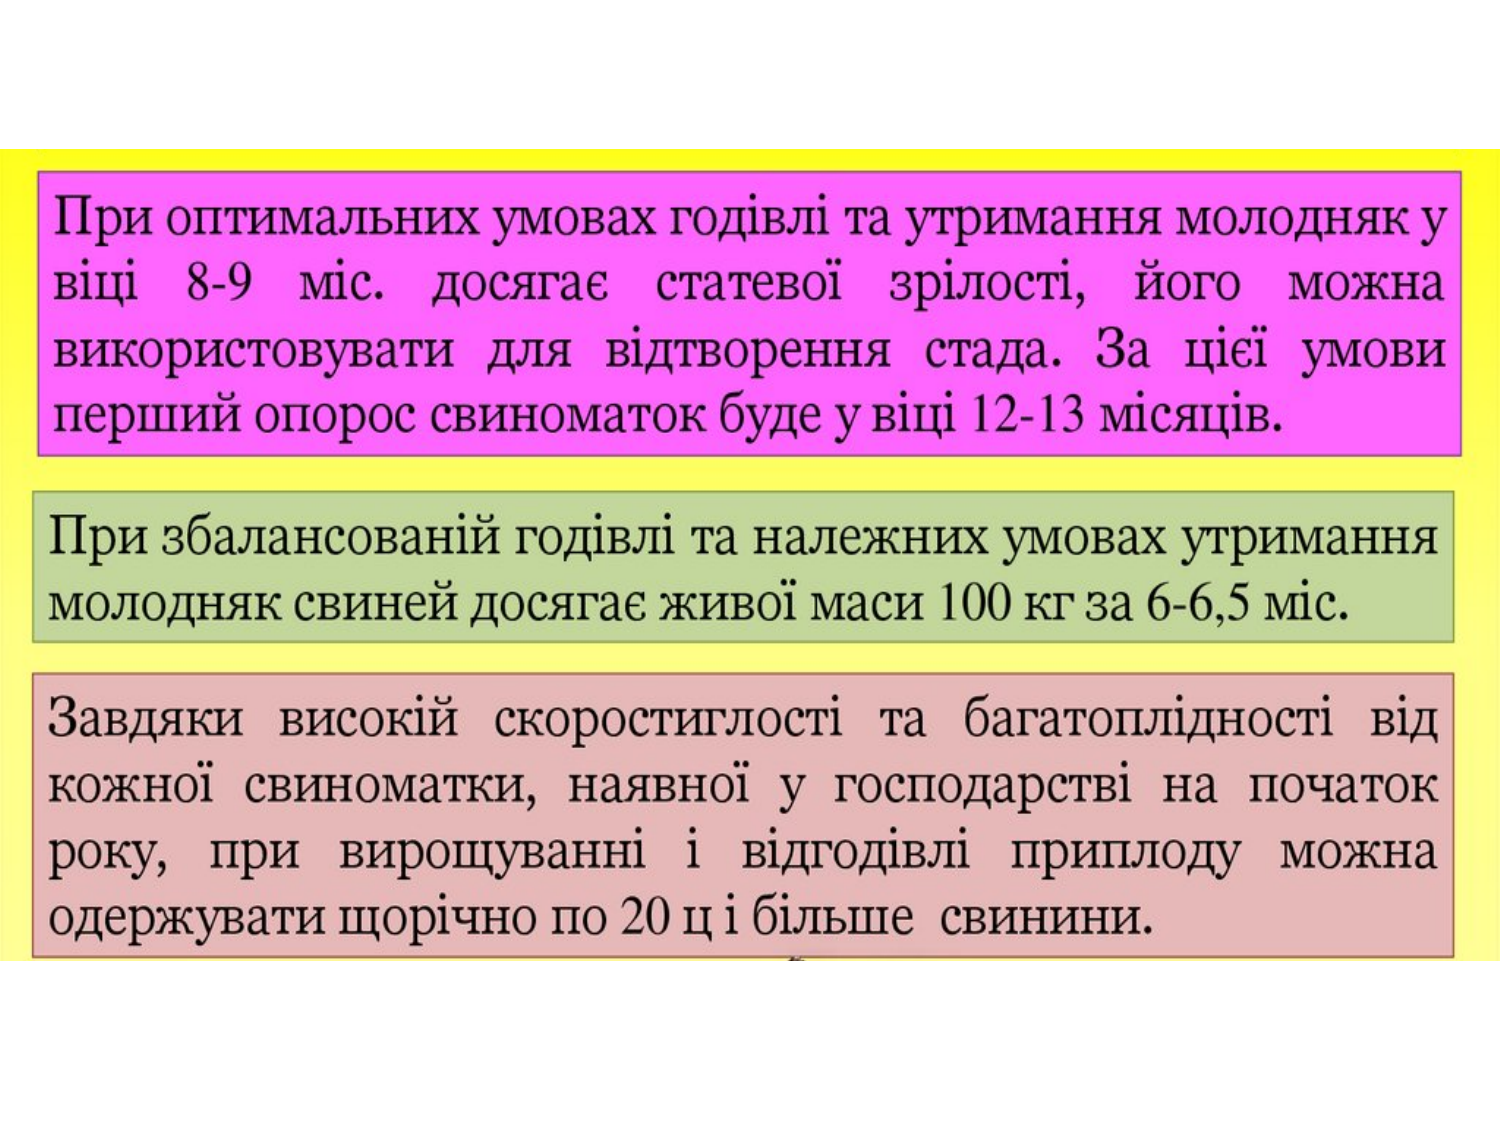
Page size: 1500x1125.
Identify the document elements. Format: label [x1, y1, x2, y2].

picture [0, 148, 1500, 962]
